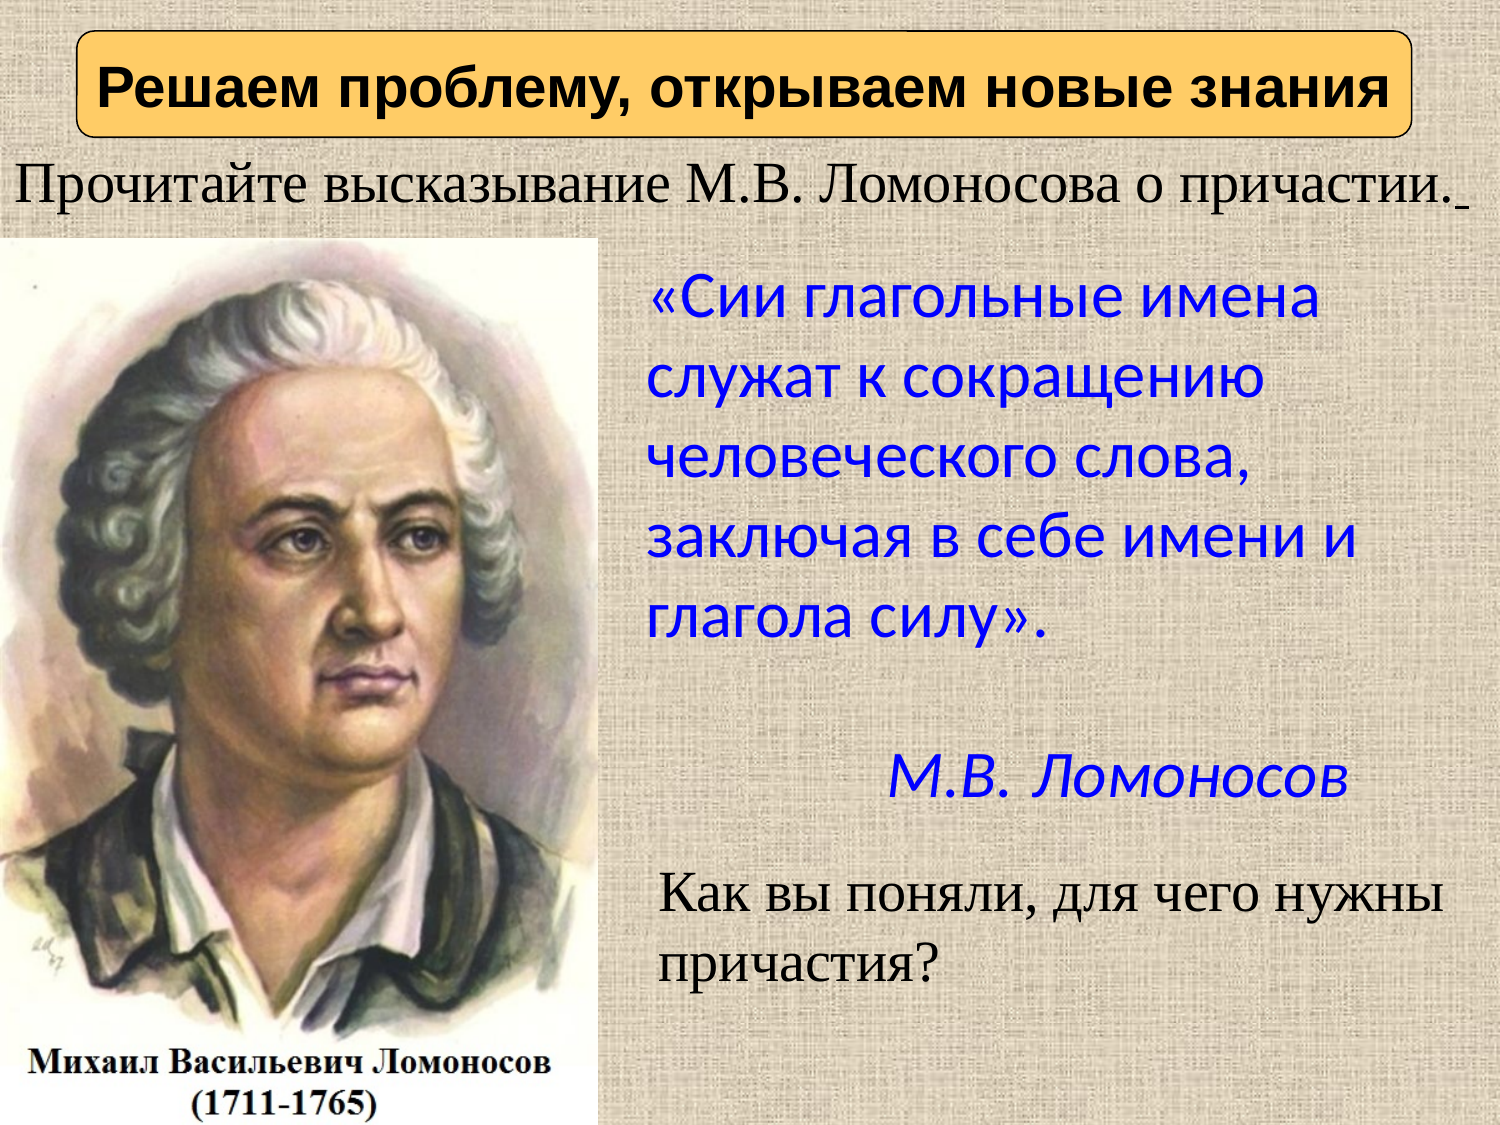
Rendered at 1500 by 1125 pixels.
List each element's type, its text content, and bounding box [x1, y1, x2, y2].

text_box Решаем проблему, открываем новые знания [76, 30, 1412, 138]
picture [0, 222, 1500, 1125]
text_box «Сии глагольные имена служат к сокращению человеческого слова, заключая в себе имени и глагола силу». М.В. Ломоносов [631, 243, 1453, 908]
picture [0, 0, 1500, 137]
text_box Прочитайте высказывание М.В. Ломоносова о причастии. [0, 137, 1500, 222]
text_box Как вы поняли, для чего нужны причастия? [643, 846, 1483, 1001]
